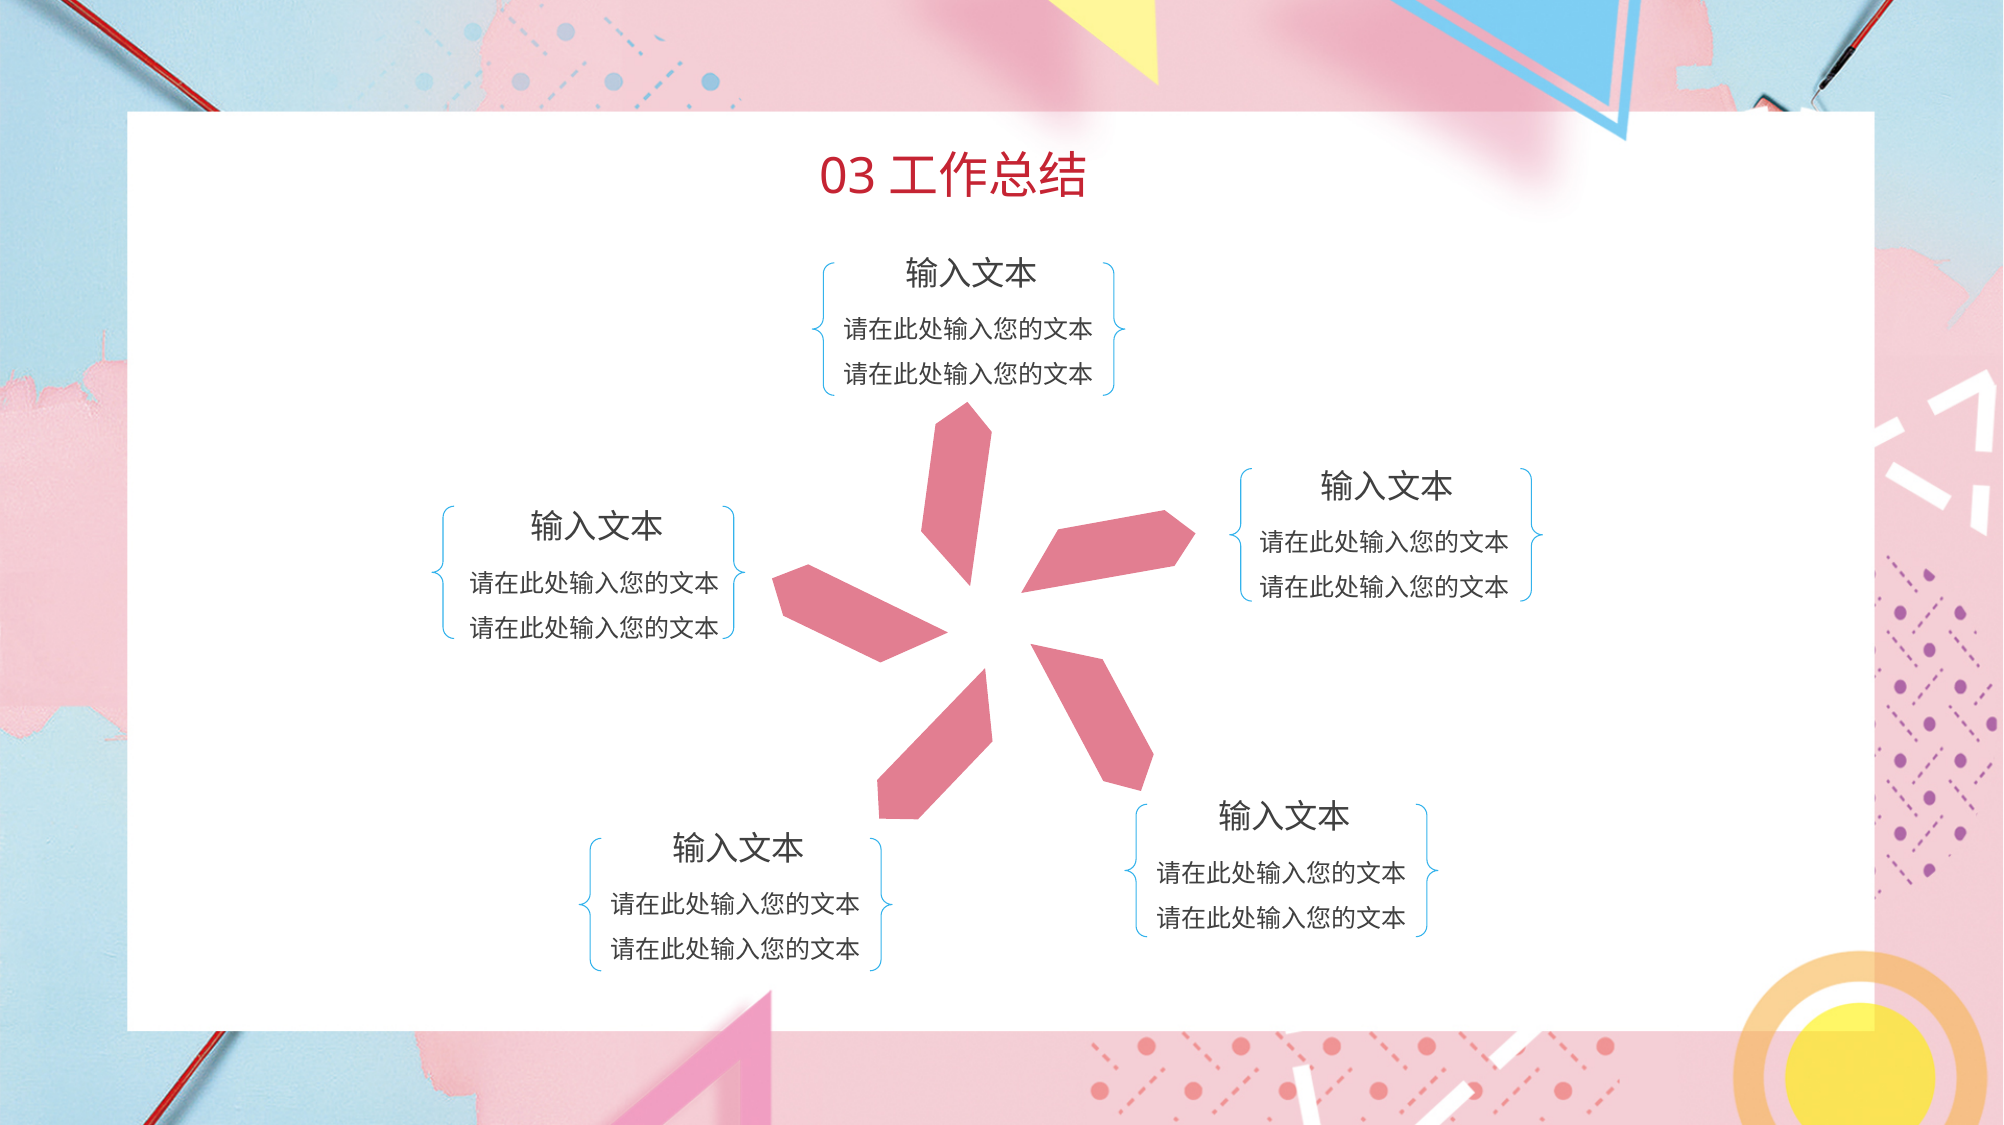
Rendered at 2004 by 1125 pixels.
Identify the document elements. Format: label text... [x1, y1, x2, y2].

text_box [762, 400, 1198, 845]
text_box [1119, 787, 1445, 937]
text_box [431, 498, 757, 639]
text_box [1221, 457, 1547, 602]
text_box 03工作总结 [804, 136, 1199, 212]
picture [0, 0, 2004, 1125]
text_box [573, 819, 899, 972]
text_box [806, 244, 1132, 396]
